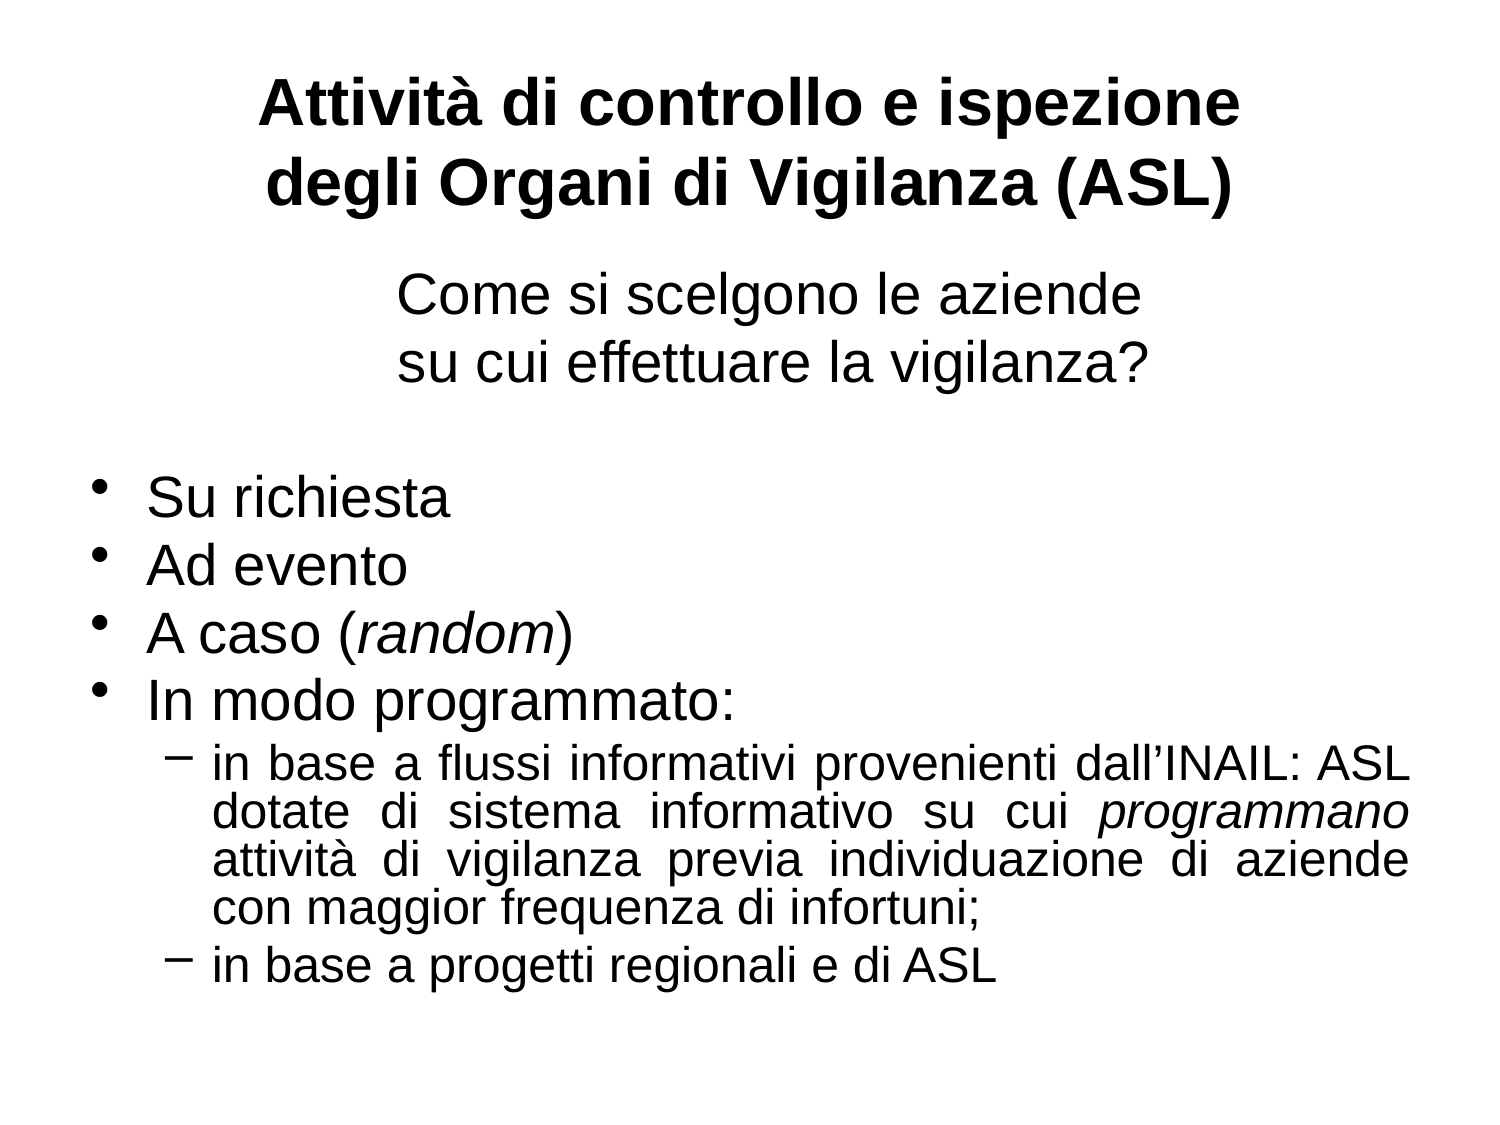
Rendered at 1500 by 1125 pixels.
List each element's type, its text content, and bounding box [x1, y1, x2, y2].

title Attività di controllo e ispezione degli Organi di Vigilanza (ASL) [75, 45, 1425, 233]
list Come si scelgono le aziende su cui effettuare la vigilanza? Su richiesta Ad evento A caso (random) In modo programmato: in base a flussi informativi provenienti dall’INAIL: ASL dotate di sistema informativo su cui programmano attività di vigilanza previa individuazione di aziende con maggior frequenza di infortuni; in base a progetti regionali e di ASL [75, 262, 1425, 1071]
